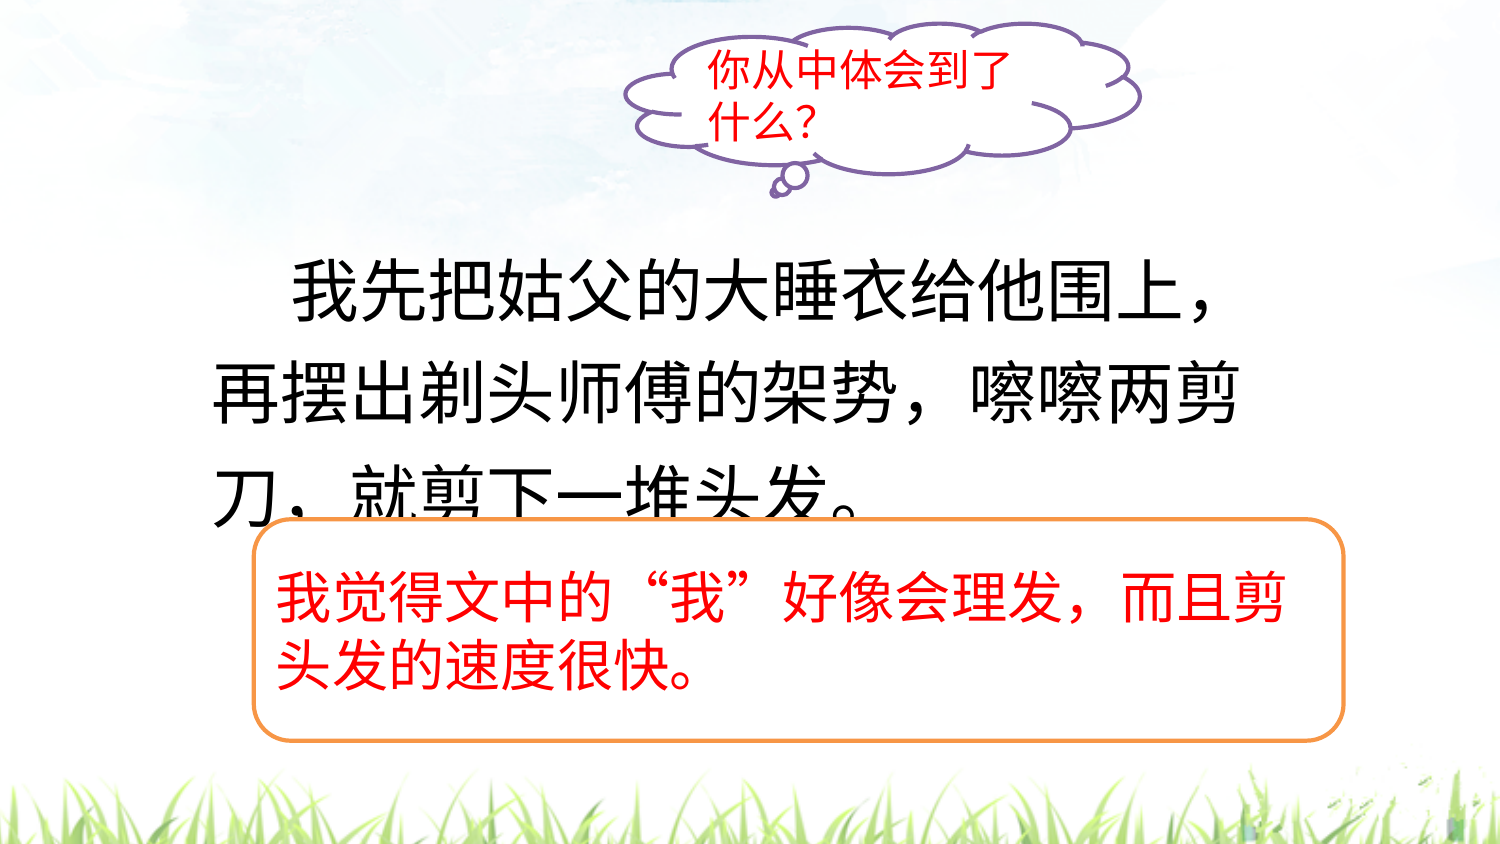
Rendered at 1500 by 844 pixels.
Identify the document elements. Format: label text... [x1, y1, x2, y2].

picture [0, 0, 1500, 844]
text_box 我觉得文中的“我”好像会理发，而且剪头发的速度很快。 [251, 517, 1346, 743]
text_box 我先把姑父的大睡衣给他围上，再摆出剃头师傅的架势，嚓嚓两剪刀，就剪下一堆头发。 [200, 221, 1309, 542]
text_box 你从中体会到了什么？ [623, 21, 1143, 199]
